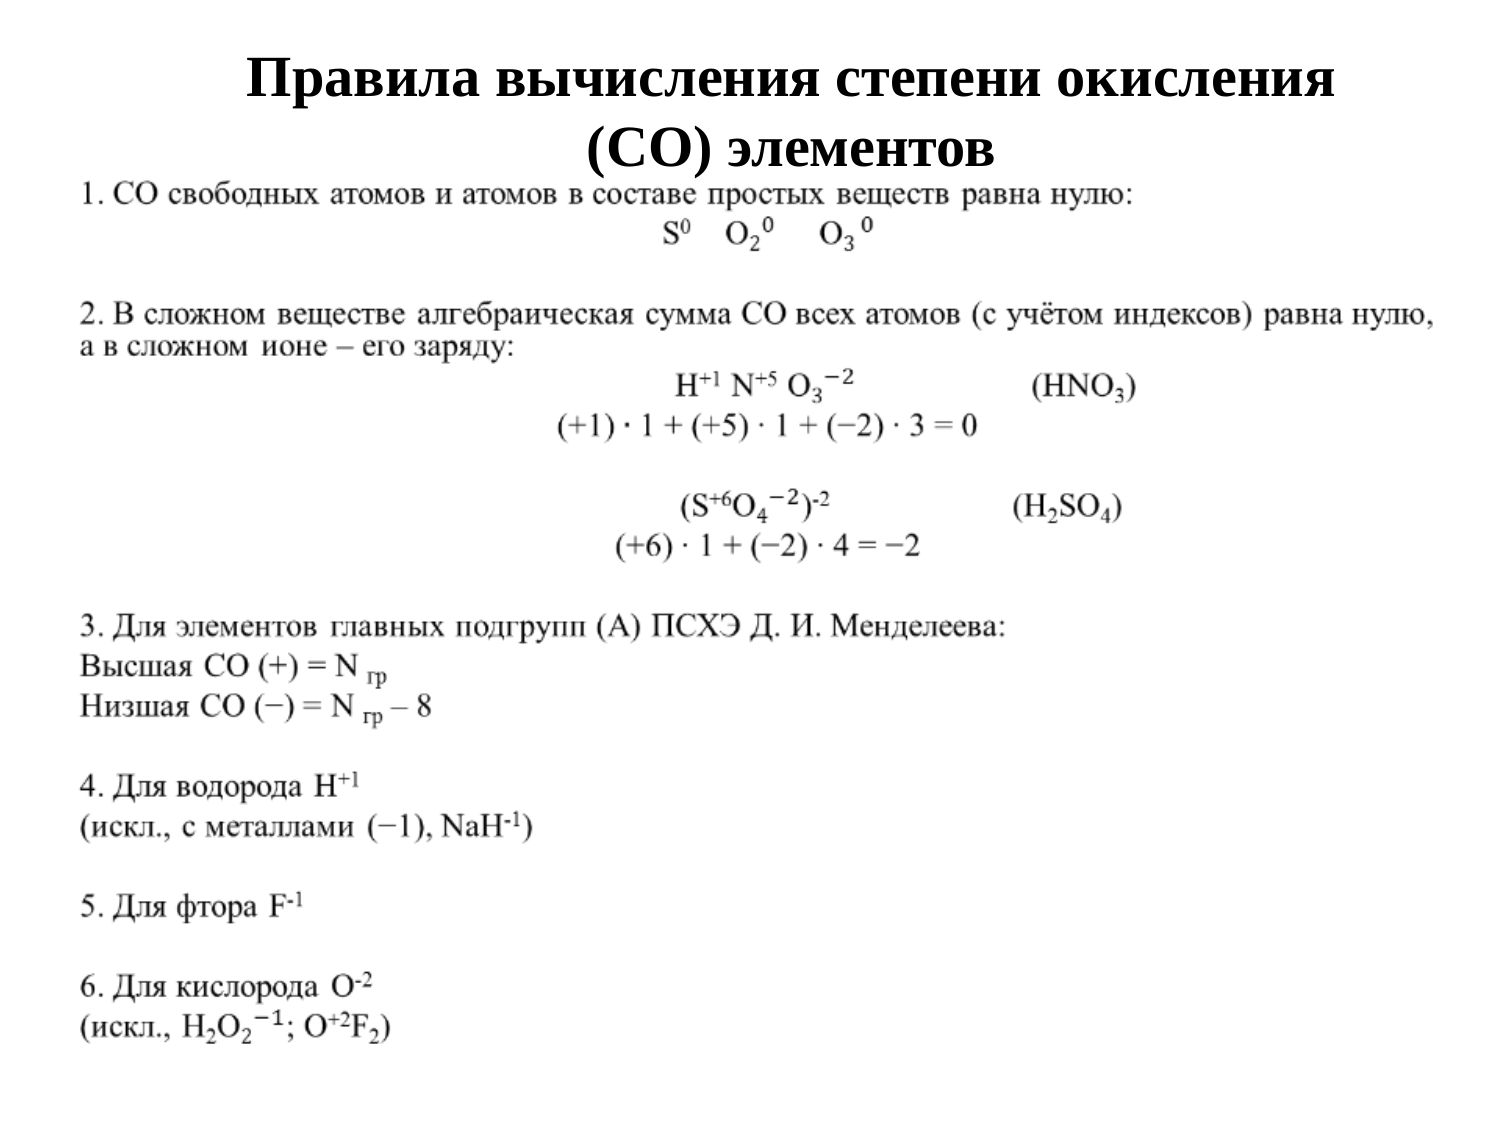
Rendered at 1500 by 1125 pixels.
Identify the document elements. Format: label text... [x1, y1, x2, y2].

text_box Правила вычисления степени окисления (СО) элементов [194, 30, 1388, 147]
picture [64, 148, 1472, 1095]
